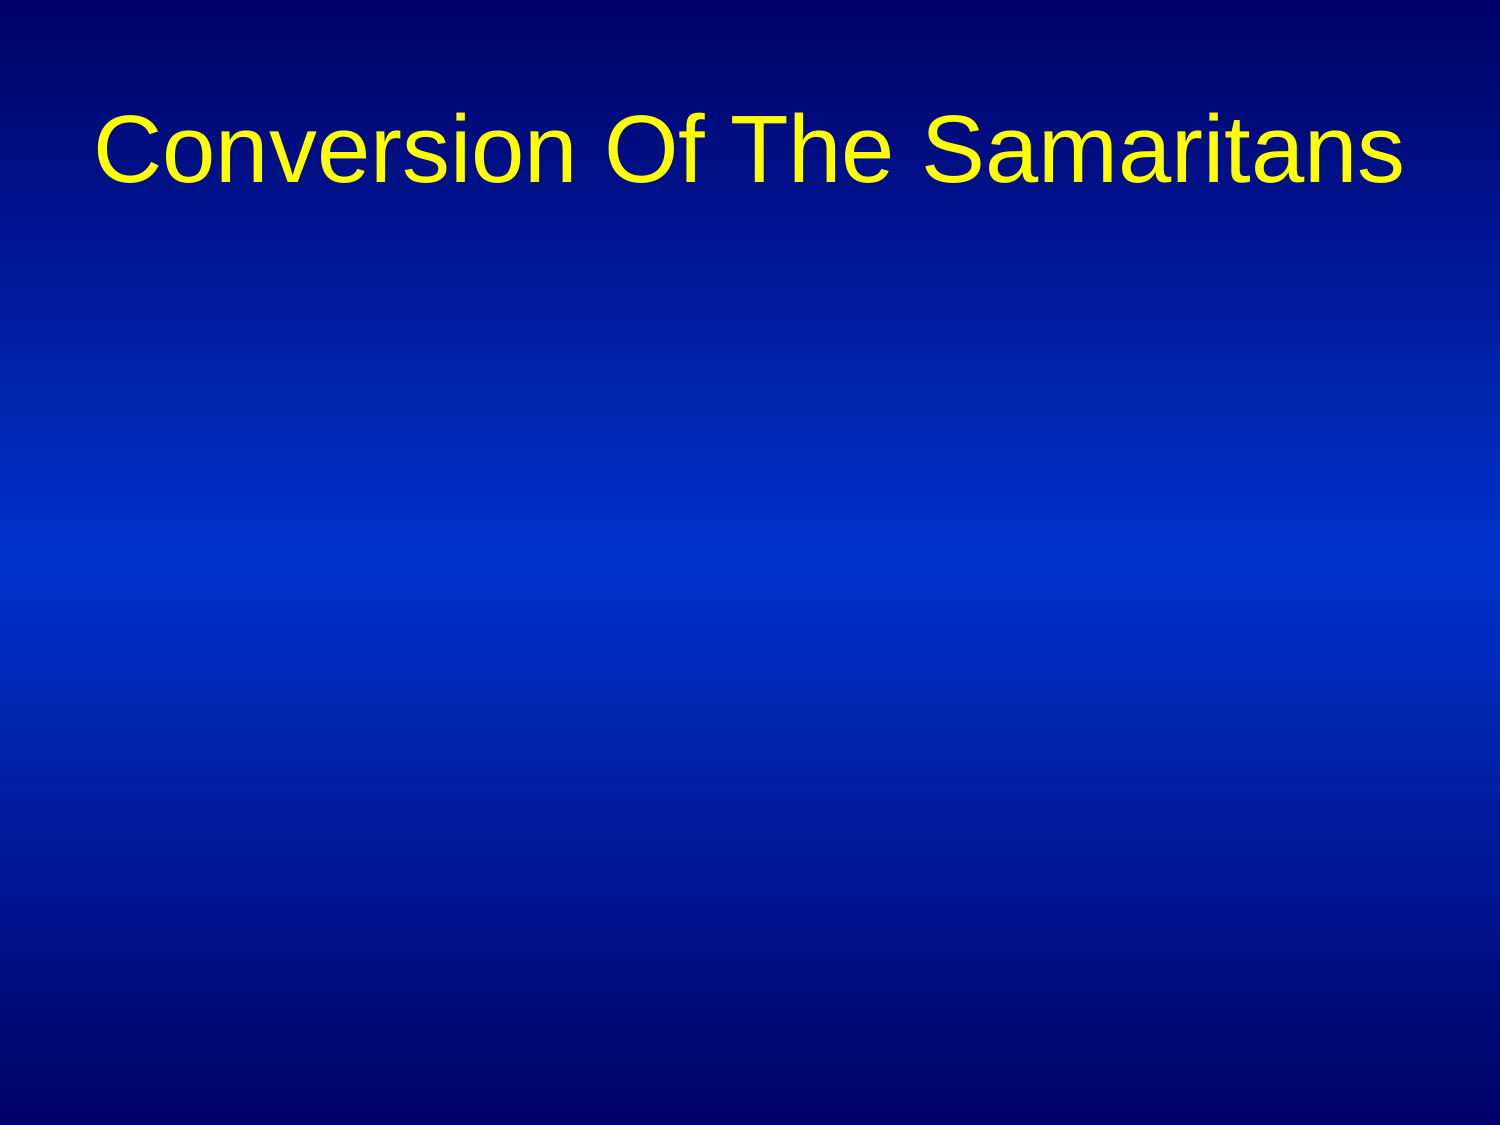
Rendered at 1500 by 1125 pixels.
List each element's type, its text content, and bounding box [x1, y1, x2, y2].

title Conversion Of The Samaritans [37, 50, 1463, 238]
